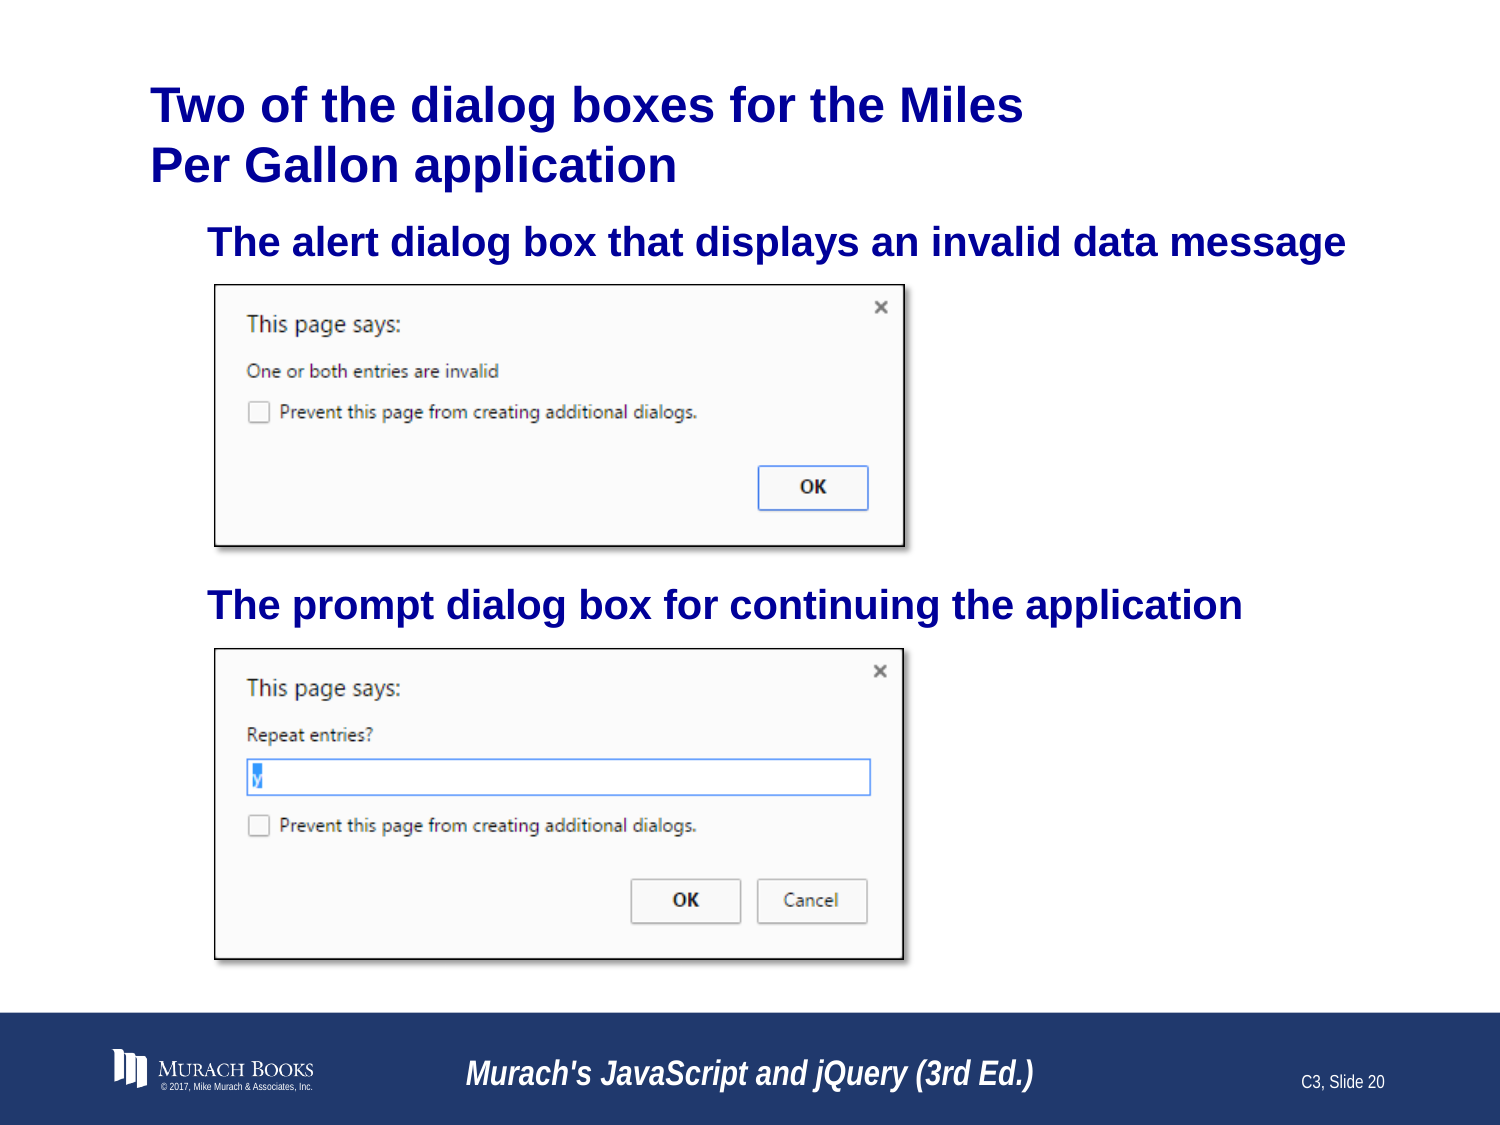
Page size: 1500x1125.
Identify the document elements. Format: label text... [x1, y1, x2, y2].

slide_number C3, Slide 20 [1087, 1025, 1400, 1100]
footer © 2017, Mike Murach & Associates, Inc. [12, 1025, 463, 1100]
slide_number Murach's JavaScript and jQuery (3rd Ed.) [463, 1025, 1050, 1100]
title Two of the dialog boxes for the Miles Per Gallon application [150, 102, 1350, 164]
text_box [149, 216, 1350, 976]
